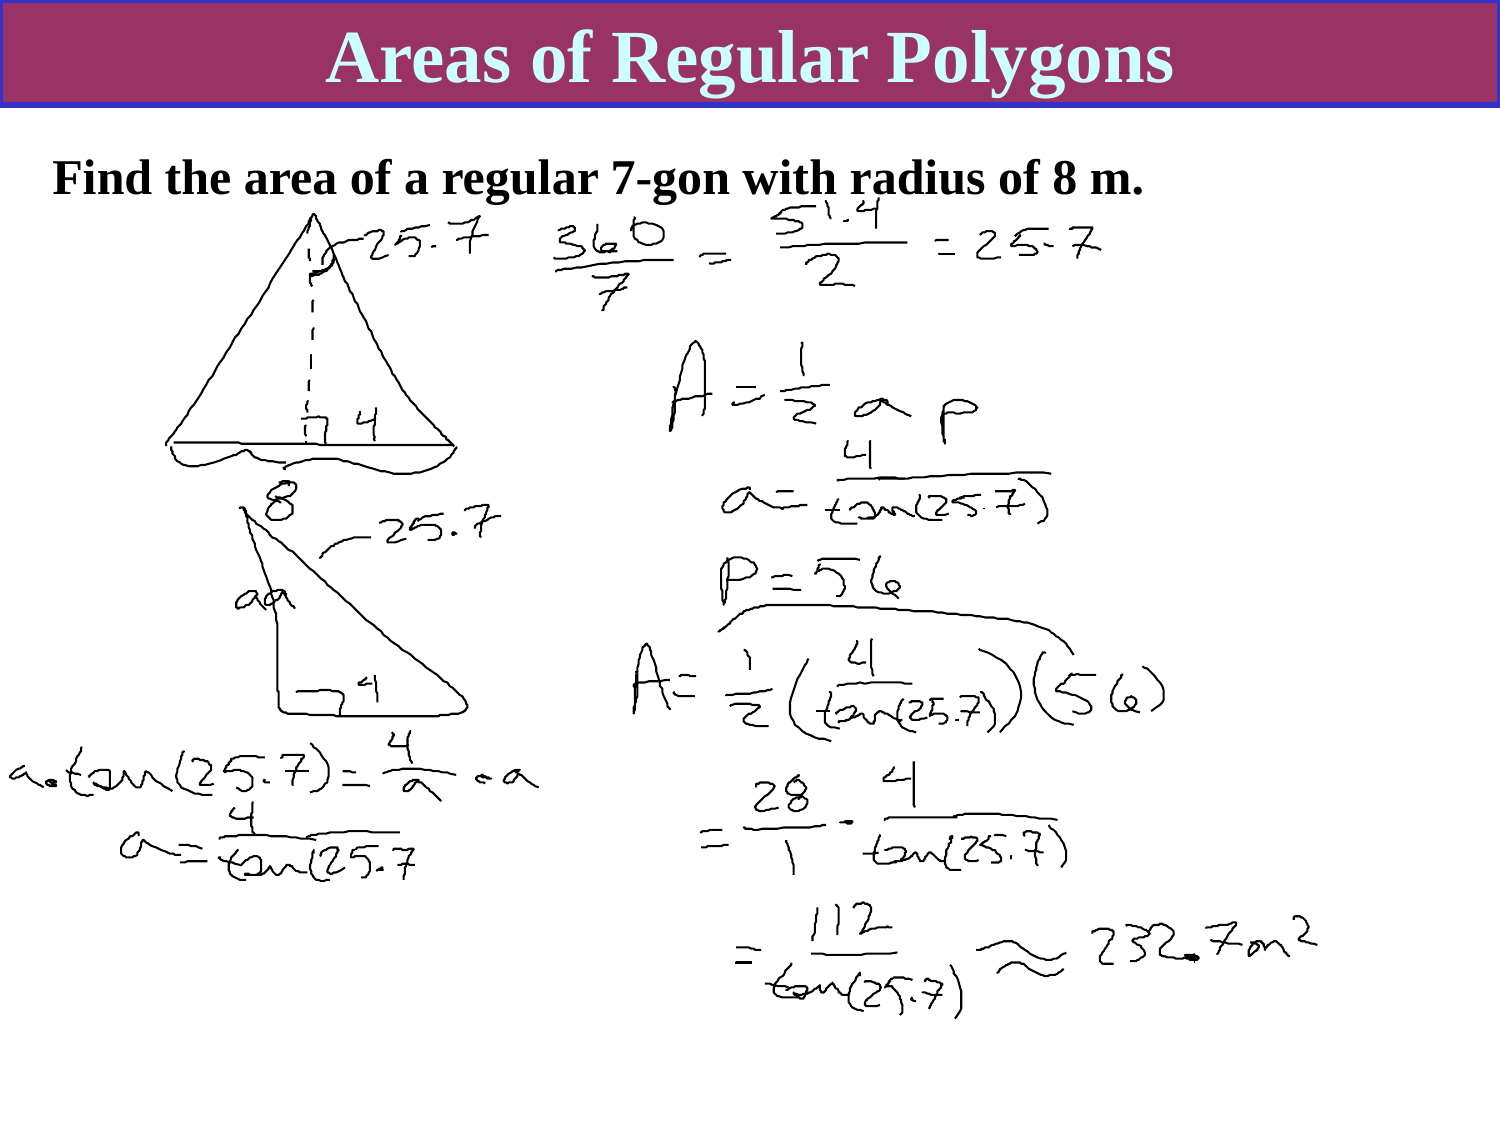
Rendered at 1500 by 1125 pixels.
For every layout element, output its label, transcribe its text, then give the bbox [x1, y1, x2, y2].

text_box [721, 486, 782, 514]
text_box [725, 688, 773, 697]
text_box [960, 710, 980, 714]
text_box [912, 761, 916, 808]
text_box [170, 446, 287, 468]
text_box [398, 865, 407, 880]
text_box [785, 774, 807, 796]
text_box [305, 400, 309, 413]
text_box [175, 750, 213, 796]
text_box [884, 846, 944, 864]
text_box [959, 494, 982, 499]
text_box [884, 980, 904, 1016]
text_box [262, 779, 270, 784]
text_box [781, 205, 817, 212]
text_box [824, 200, 832, 220]
text_box [720, 556, 759, 606]
text_box [223, 760, 254, 792]
text_box [402, 779, 442, 802]
text_box Areas of Regular Polygons [0, 0, 1500, 105]
text_box [883, 816, 958, 821]
text_box [165, 213, 455, 447]
text_box [397, 862, 415, 866]
text_box [699, 829, 723, 834]
text_box [856, 200, 876, 212]
text_box [729, 702, 769, 727]
text_box [929, 700, 949, 725]
text_box [309, 742, 330, 794]
text_box [218, 834, 317, 841]
text_box [476, 526, 482, 538]
text_box [374, 674, 379, 703]
text_box [87, 769, 173, 792]
text_box [847, 971, 864, 1012]
text_box [835, 903, 840, 935]
text_box [355, 845, 379, 850]
text_box [774, 962, 797, 987]
text_box [811, 951, 898, 956]
text_box [264, 592, 272, 606]
text_box [464, 504, 490, 526]
text_box [671, 393, 713, 404]
text_box [870, 643, 875, 677]
text_box [319, 536, 372, 559]
text_box [927, 995, 937, 1010]
text_box [847, 642, 867, 665]
text_box [852, 901, 893, 935]
text_box [1005, 507, 1011, 515]
text_box [1091, 927, 1115, 965]
text_box [592, 223, 618, 254]
text_box [319, 846, 346, 875]
text_box [1141, 665, 1165, 712]
text_box [1024, 849, 1044, 854]
text_box [306, 217, 312, 234]
text_box [1184, 954, 1200, 961]
text_box [1292, 915, 1318, 946]
text_box [474, 515, 502, 529]
text_box [940, 399, 979, 445]
text_box [780, 384, 830, 392]
text_box [929, 697, 944, 701]
text_box [387, 731, 406, 747]
text_box [811, 907, 819, 942]
text_box [878, 471, 1052, 481]
text_box [836, 681, 913, 687]
text_box [307, 248, 311, 262]
text_box [1023, 830, 1041, 850]
text_box [816, 557, 861, 562]
text_box [364, 229, 389, 260]
text_box [45, 779, 57, 787]
text_box [311, 299, 315, 313]
text_box [65, 769, 82, 776]
text_box [178, 844, 203, 850]
text_box [944, 835, 962, 871]
text_box [382, 767, 457, 776]
text_box [599, 286, 628, 295]
text_box [1031, 852, 1039, 867]
text_box [872, 834, 892, 865]
text_box [309, 276, 313, 287]
text_box [630, 216, 665, 246]
text_box [229, 806, 250, 820]
text_box [356, 411, 374, 425]
text_box [835, 705, 896, 725]
text_box [229, 849, 242, 864]
text_box [372, 407, 377, 442]
text_box [814, 563, 846, 597]
text_box [743, 649, 751, 670]
text_box [785, 981, 847, 1000]
text_box [731, 394, 766, 406]
text_box [964, 713, 972, 727]
text_box [342, 770, 357, 774]
text_box [844, 440, 867, 459]
text_box [309, 258, 335, 277]
text_box [1014, 228, 1049, 237]
text_box [553, 225, 586, 260]
text_box [830, 498, 858, 525]
text_box [910, 996, 917, 1002]
text_box [460, 238, 472, 254]
text_box [908, 700, 928, 721]
text_box [924, 977, 944, 994]
text_box [699, 252, 727, 258]
text_box [824, 691, 841, 730]
text_box [995, 489, 1016, 505]
text_box [239, 506, 469, 717]
text_box [266, 480, 297, 501]
text_box [978, 649, 1022, 733]
text_box [889, 976, 913, 983]
text_box [555, 259, 674, 273]
text_box [1032, 653, 1074, 726]
text_box [849, 501, 915, 520]
text_box [1043, 242, 1054, 247]
text_box [307, 379, 311, 392]
text_box [870, 555, 901, 600]
text_box [632, 687, 639, 715]
text_box [240, 855, 308, 876]
text_box [375, 866, 384, 872]
text_box [591, 273, 630, 312]
text_box [736, 946, 762, 951]
text_box [854, 397, 912, 417]
text_box [951, 497, 977, 517]
text_box [1055, 676, 1092, 715]
text_box [781, 504, 808, 510]
text_box [980, 691, 996, 734]
text_box [120, 831, 182, 859]
text_box [961, 835, 979, 862]
text_box [780, 241, 908, 249]
text_box [456, 234, 489, 241]
text_box [709, 259, 732, 265]
text_box [787, 795, 809, 812]
text_box [217, 856, 240, 866]
text_box [406, 730, 414, 764]
text_box [301, 415, 329, 445]
text_box [687, 396, 706, 417]
text_box [976, 230, 1002, 260]
text_box [1110, 673, 1141, 714]
text_box [1048, 824, 1067, 868]
text_box [1010, 236, 1039, 256]
text_box [282, 446, 458, 475]
text_box [1074, 247, 1082, 259]
text_box [357, 676, 373, 686]
text_box [350, 849, 371, 879]
text_box [635, 642, 660, 682]
text_box [230, 755, 265, 760]
text_box [416, 513, 444, 522]
text_box [754, 781, 779, 812]
text_box [250, 801, 256, 834]
text_box Find the area of a regular 7-gon with radius of 8 m. [37, 137, 1400, 213]
text_box [311, 327, 315, 340]
text_box [392, 847, 415, 864]
text_box [69, 746, 94, 797]
text_box [179, 860, 208, 864]
text_box [959, 695, 980, 711]
text_box [409, 517, 442, 541]
text_box [9, 765, 45, 789]
text_box [771, 574, 793, 579]
text_box [742, 824, 827, 831]
text_box [672, 691, 695, 697]
text_box [1211, 942, 1224, 955]
text_box [836, 476, 897, 482]
text_box [976, 940, 1067, 961]
text_box [235, 590, 267, 611]
text_box [475, 774, 492, 785]
text_box [394, 234, 421, 257]
text_box [305, 830, 400, 839]
text_box [896, 698, 917, 734]
text_box [770, 210, 804, 235]
text_box [309, 849, 330, 882]
text_box [701, 844, 729, 849]
text_box [1069, 226, 1094, 244]
text_box [979, 835, 1002, 864]
text_box [839, 820, 854, 825]
text_box [789, 658, 832, 742]
text_box [996, 961, 1065, 977]
text_box [280, 754, 305, 770]
text_box [805, 252, 856, 287]
text_box [772, 986, 798, 999]
text_box [321, 237, 364, 265]
text_box [927, 495, 949, 516]
text_box [921, 991, 943, 996]
text_box [1072, 244, 1102, 251]
text_box [227, 863, 247, 881]
text_box [717, 604, 1075, 656]
text_box [191, 757, 214, 786]
text_box [672, 340, 706, 400]
text_box [1205, 921, 1237, 941]
text_box [1068, 673, 1097, 677]
text_box [265, 495, 294, 521]
text_box [882, 766, 912, 782]
text_box [632, 679, 670, 689]
text_box [1017, 477, 1049, 525]
text_box [800, 341, 805, 377]
text_box [915, 494, 943, 521]
text_box [1125, 924, 1150, 962]
text_box [400, 224, 431, 233]
text_box [875, 197, 880, 229]
text_box [862, 851, 879, 855]
text_box [1248, 940, 1291, 957]
text_box [447, 215, 481, 237]
text_box [775, 490, 794, 494]
text_box [502, 769, 539, 789]
text_box [1146, 922, 1196, 960]
text_box [785, 840, 795, 875]
text_box [764, 982, 789, 988]
text_box [669, 404, 676, 432]
text_box [949, 964, 963, 1020]
text_box [952, 812, 1058, 821]
text_box [648, 683, 671, 710]
text_box [784, 399, 817, 425]
text_box [379, 519, 407, 544]
text_box [864, 980, 882, 1007]
text_box [995, 502, 1026, 509]
text_box [1210, 939, 1243, 946]
text_box [287, 772, 297, 786]
